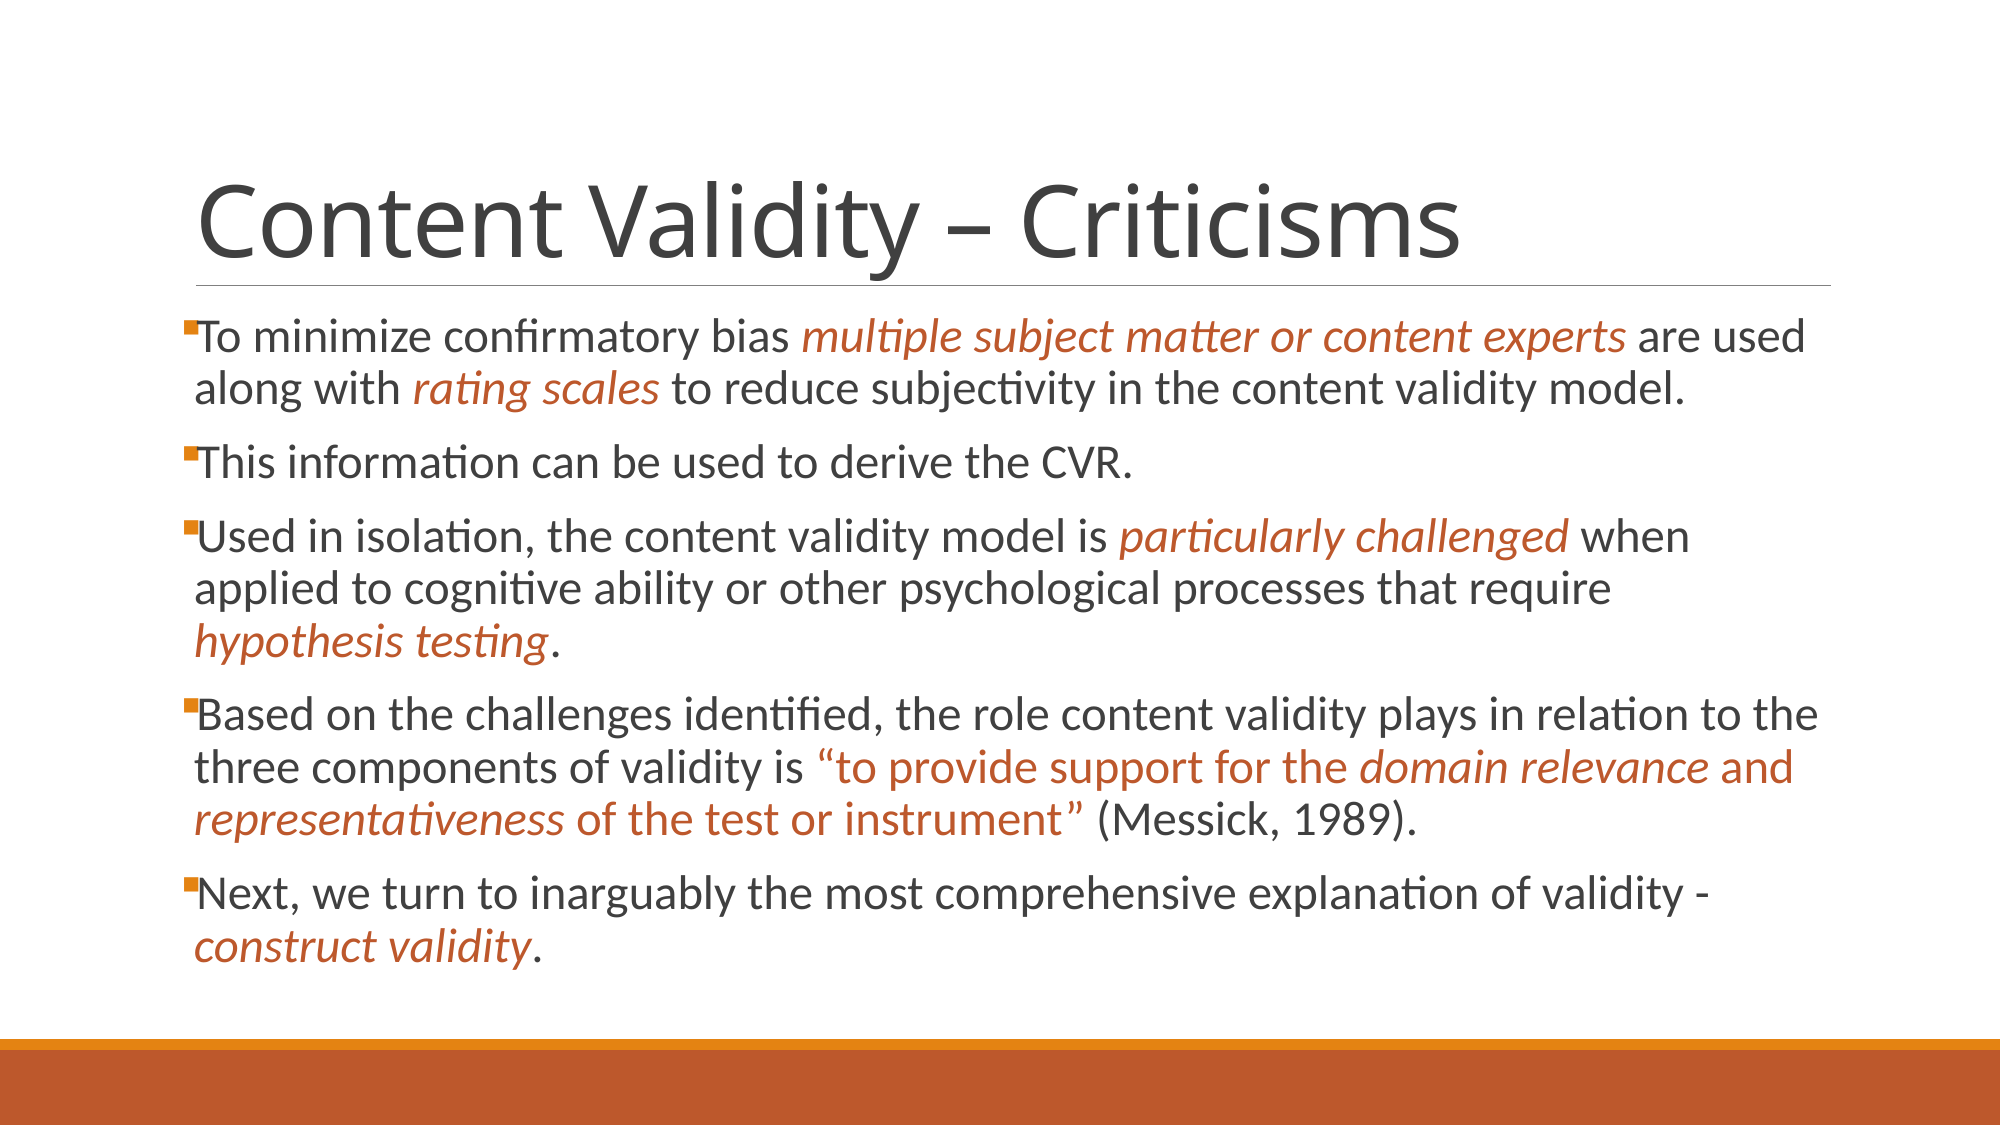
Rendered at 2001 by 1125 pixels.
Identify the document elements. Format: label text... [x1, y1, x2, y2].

list To minimize confirmatory bias multiple subject matter or content experts are used along with rating scales to reduce subjectivity in the content validity model. This information can be used to derive the CVR. Used in isolation, the content validity model is particularly challenged when applied to cognitive ability or other psychological processes that require hypothesis testing. Based on the challenges identified, the role content validity plays in relation to the three components of validity is “to provide support for the domain relevance and representativeness of the test or instrument” (Messick, 1989). Next, we turn to inarguably the most comprehensive explanation of validity - construct validity. [180, 302, 1830, 1022]
title Content Validity – Criticisms [180, 47, 1830, 285]
